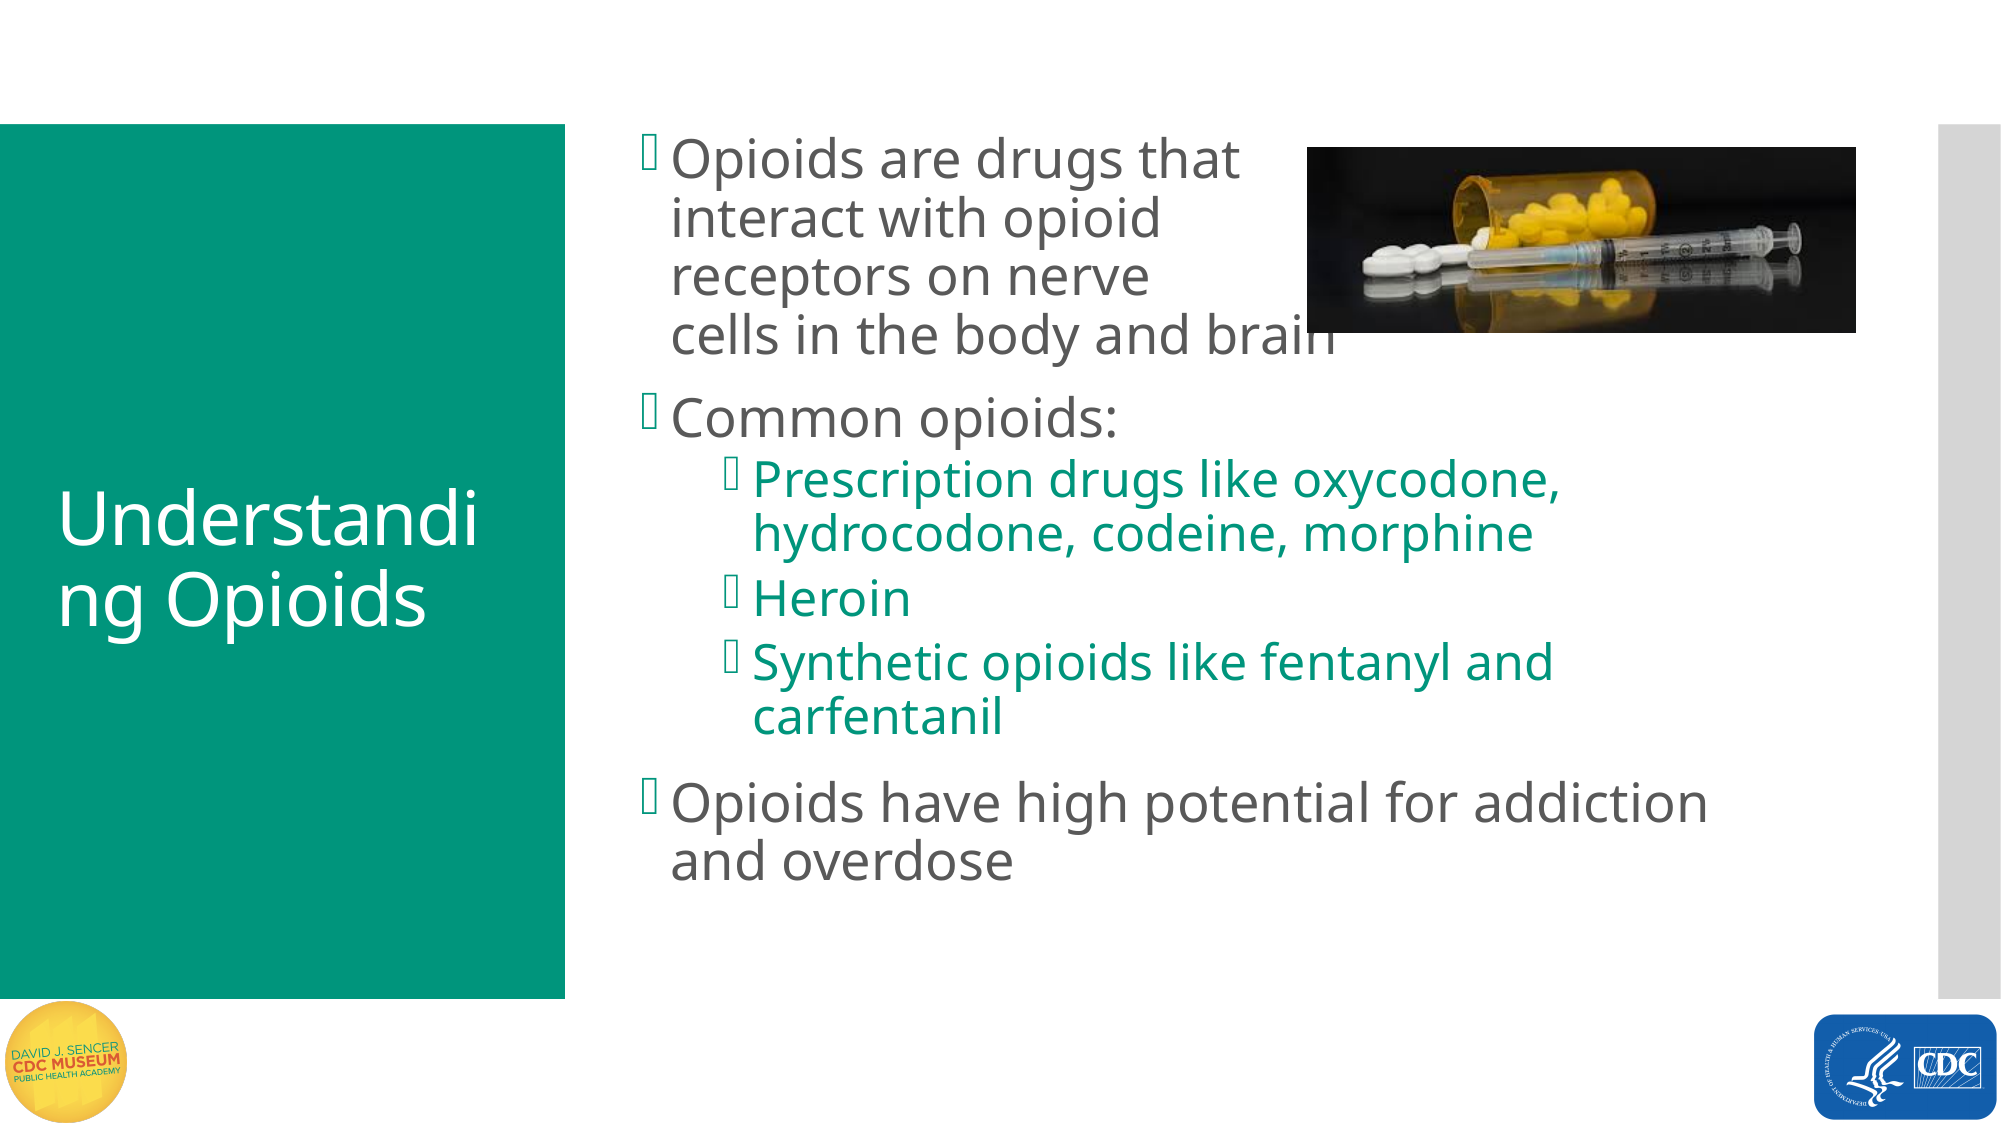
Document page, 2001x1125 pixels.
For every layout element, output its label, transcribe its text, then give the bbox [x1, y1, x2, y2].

list Opioids are drugs that interact with opioid receptors on nerve cells in the body and brain Common opioids: Prescription drugs like oxycodone, hydrocodone, codeine, morphine Heroin Synthetic opioids like fentanyl and carfentanil Opioids have high potential for addiction and overdose [625, 124, 1821, 999]
title Understanding Opioids [41, 184, 525, 940]
text_box [1937, 124, 2000, 1000]
text_box [0, 124, 566, 1000]
picture [1801, 1006, 2000, 1125]
picture [1307, 147, 1856, 333]
picture [4, 1001, 127, 1123]
